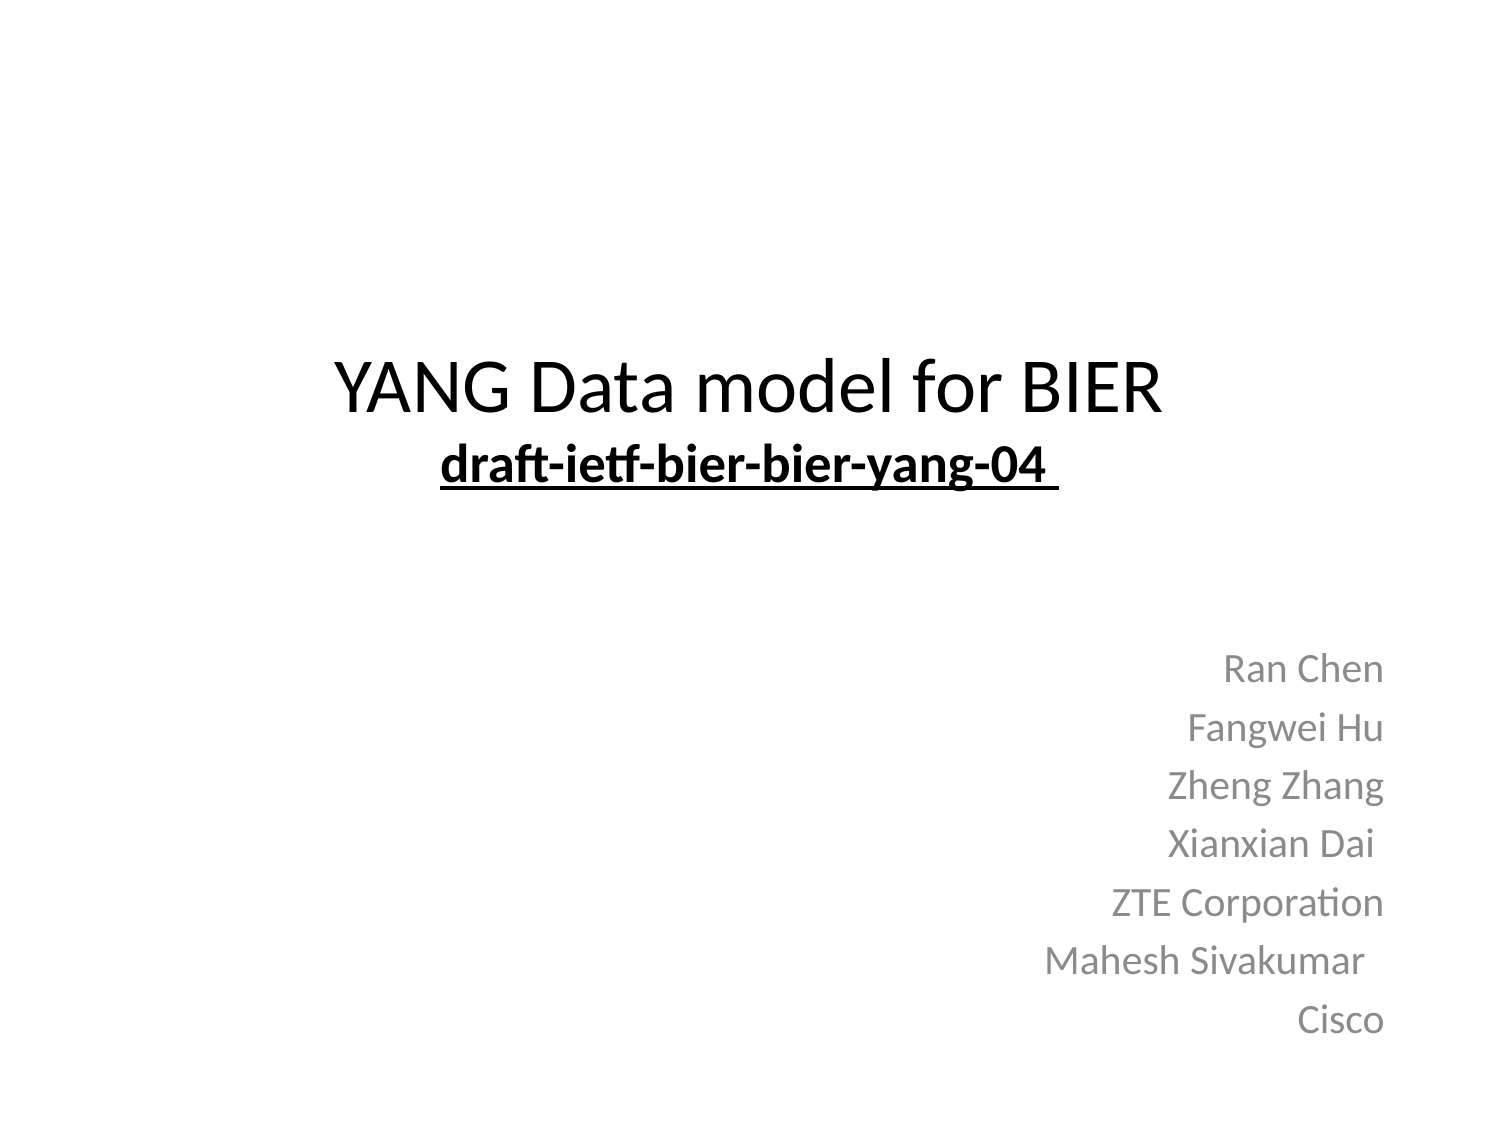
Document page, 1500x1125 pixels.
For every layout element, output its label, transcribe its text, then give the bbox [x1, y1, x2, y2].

subtitle Ran Chen Fangwei Hu Zheng Zhang Xianxian Dai ZTE Corporation Mahesh Sivakumar Cisco [135, 633, 1400, 1125]
title YANG Data model for BIER draft-ietf-bier-bier-yang-04 [112, 326, 1388, 568]
